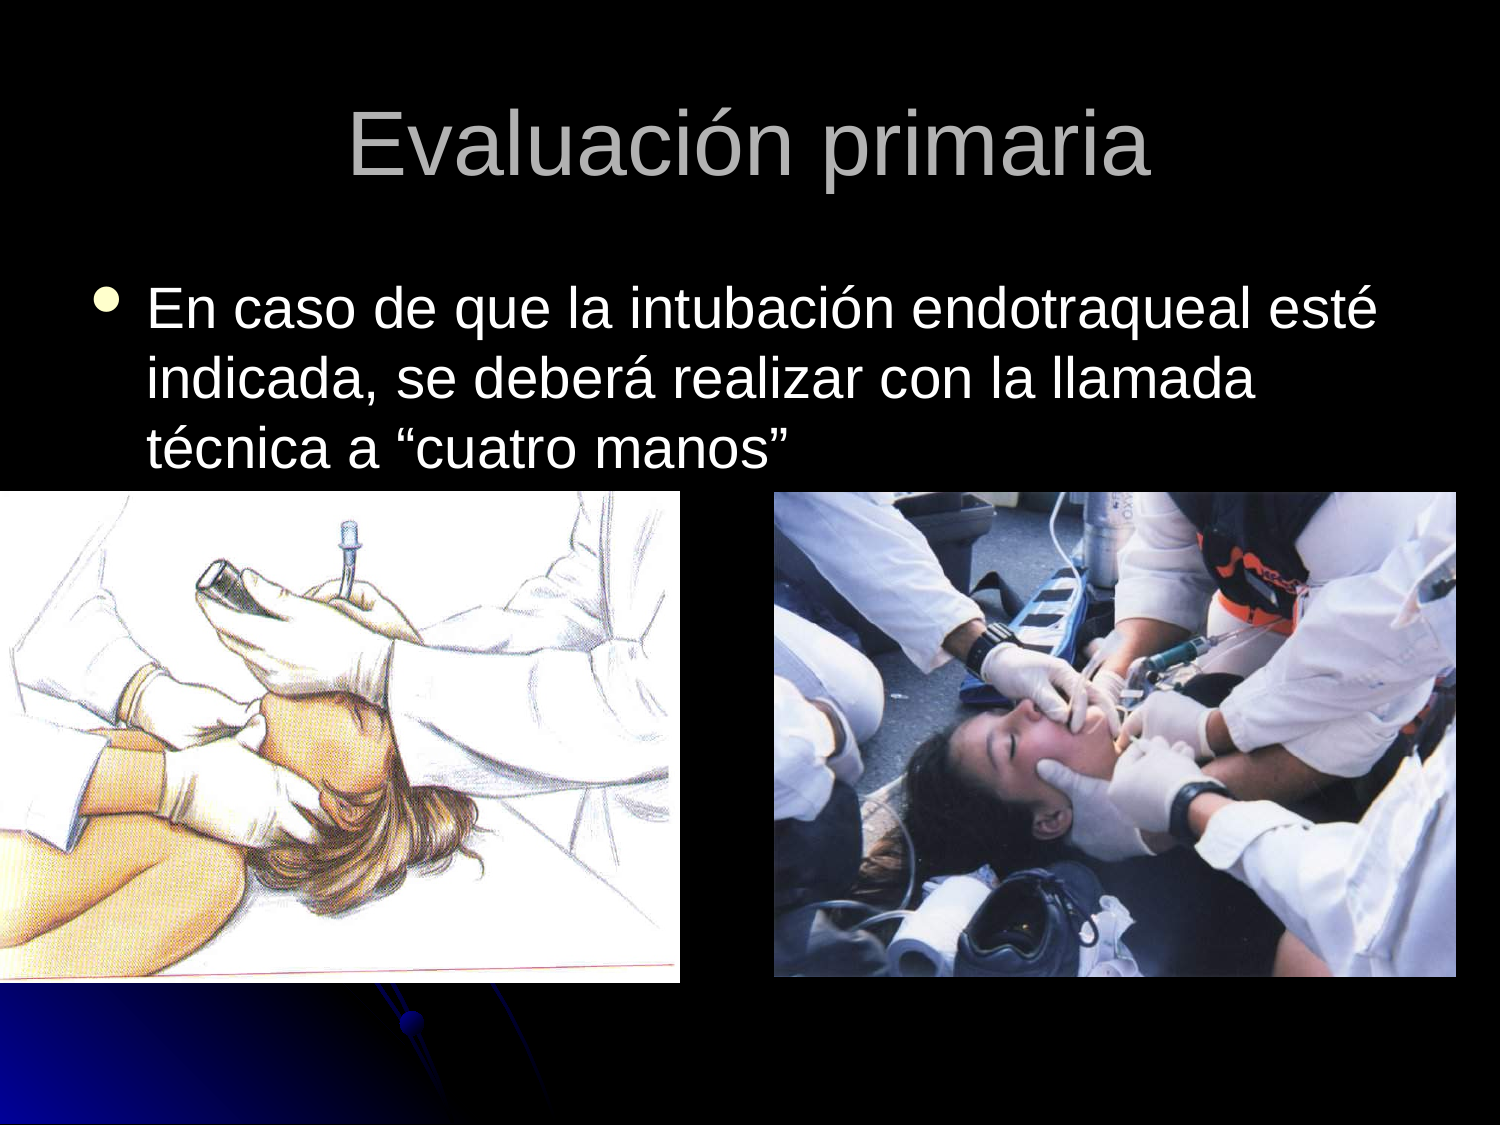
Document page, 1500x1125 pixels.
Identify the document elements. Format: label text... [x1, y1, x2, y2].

list En caso de que la intubación endotraqueal esté indicada, se deberá realizar con la llamada técnica a “cuatro manos” [74, 262, 1448, 504]
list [0, 491, 680, 983]
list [773, 491, 1457, 977]
title Evaluación primaria [74, 45, 1426, 233]
